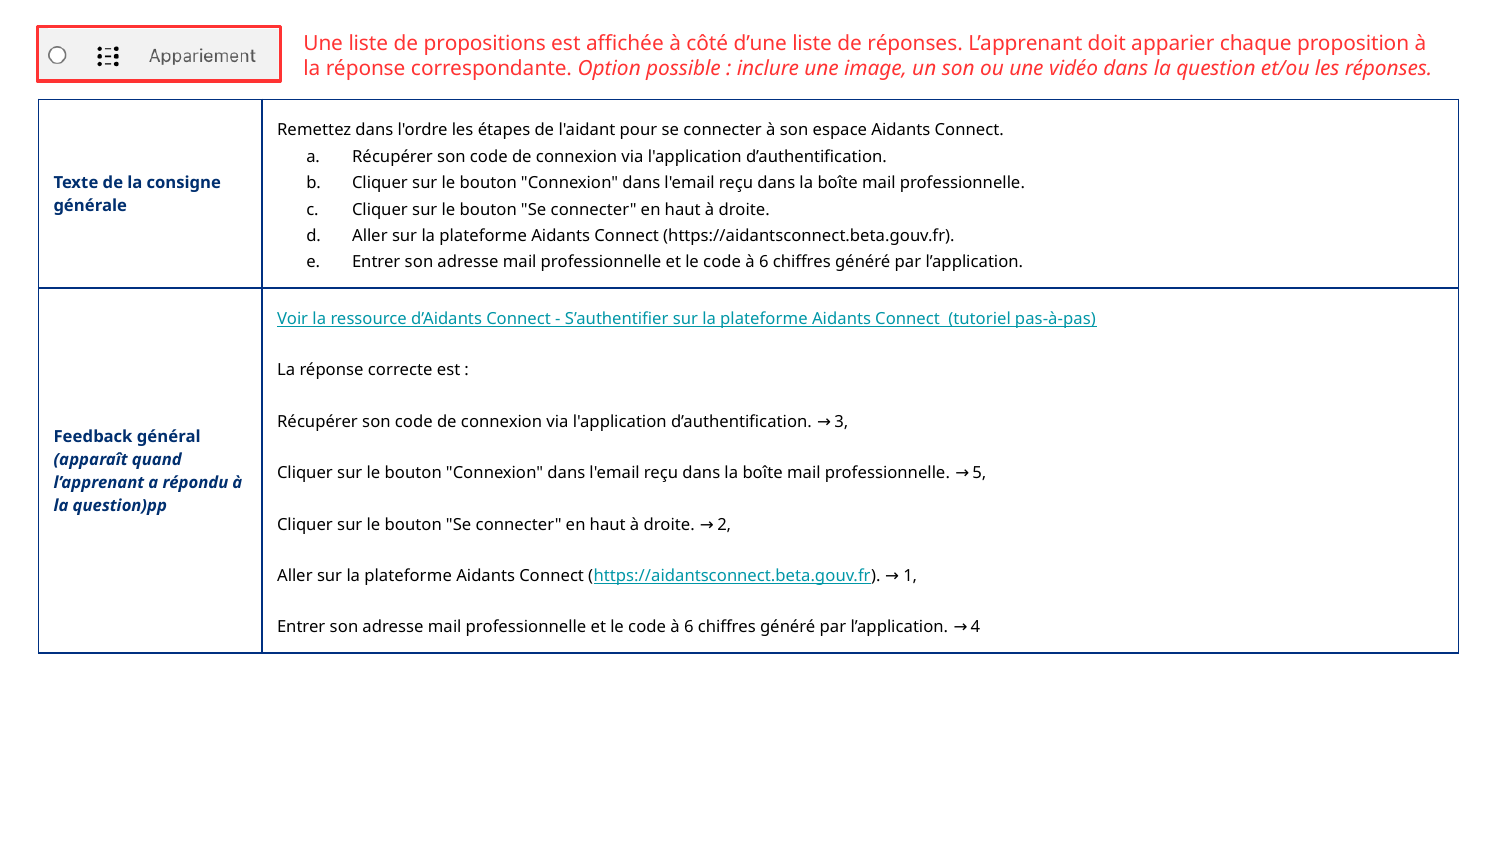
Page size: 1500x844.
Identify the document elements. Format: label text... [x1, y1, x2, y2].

table_cell Feedback général (apparaît quand l’apprenant a répondu à la question)pp [39, 289, 261, 652]
table_header Texte de la consigne générale [39, 100, 261, 287]
table_cell Voir la ressource d’Aidants Connect - S’authentifier sur la plateforme Aidants Connect (tutoriel pas-à-pas) La réponse correcte est : Récupérer son code de connexion via l'application d’authentification. → 3, Cliquer sur le bouton "Connexion" dans l'email reçu dans la boîte mail professionnelle. → 5, Cliquer sur le bouton "Se connecter" en haut à droite. → 2, Aller sur la plateforme Aidants Connect (https://aidantsconnect.beta.gouv.fr). → 1, Entrer son adresse mail professionnelle et le code à 6 chiffres généré par l’application. → 4 [263, 289, 1458, 652]
picture [38, 27, 279, 80]
text_box Une liste de propositions est affichée à côté d’une liste de réponses. L’apprenant doit apparier chaque proposition à la réponse correspondante. Option possible : inclure une image, un son ou une vidéo dans la question et/ou les réponses. [288, 14, 1459, 106]
table_header Remettez dans l'ordre les étapes de l'aidant pour se connecter à son espace Aidants Connect. Récupérer son code de connexion via l'application d’authentification. Cliquer sur le bouton "Connexion" dans l'email reçu dans la boîte mail professionnelle. Cliquer sur le bouton "Se connecter" en haut à droite. Aller sur la plateforme Aidants Connect (https://aidantsconnect.beta.gouv.fr). Entrer son adresse mail professionnelle et le code à 6 chiffres généré par l’application. [263, 100, 1458, 287]
